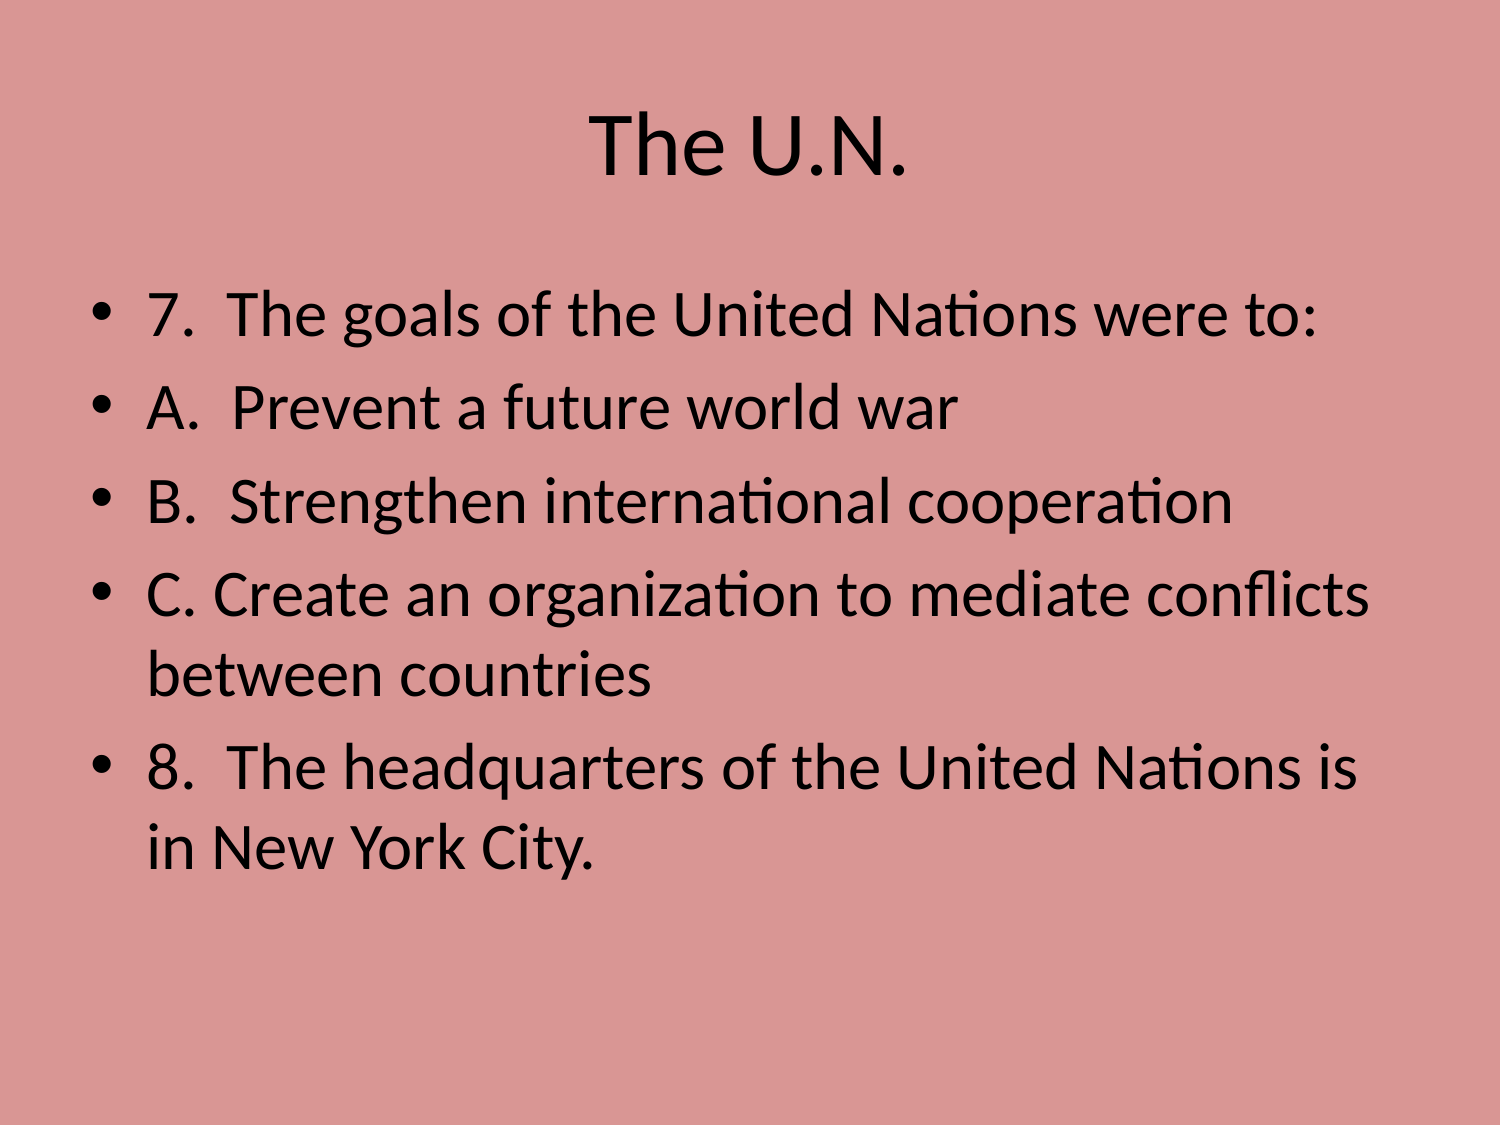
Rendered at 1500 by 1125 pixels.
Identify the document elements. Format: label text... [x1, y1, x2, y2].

title The U.N. [75, 45, 1425, 233]
list 7. The goals of the United Nations were to: A. Prevent a future world war B. Strengthen international cooperation C. Create an organization to mediate conflicts between countries 8. The headquarters of the United Nations is in New York City. [75, 262, 1425, 1005]
